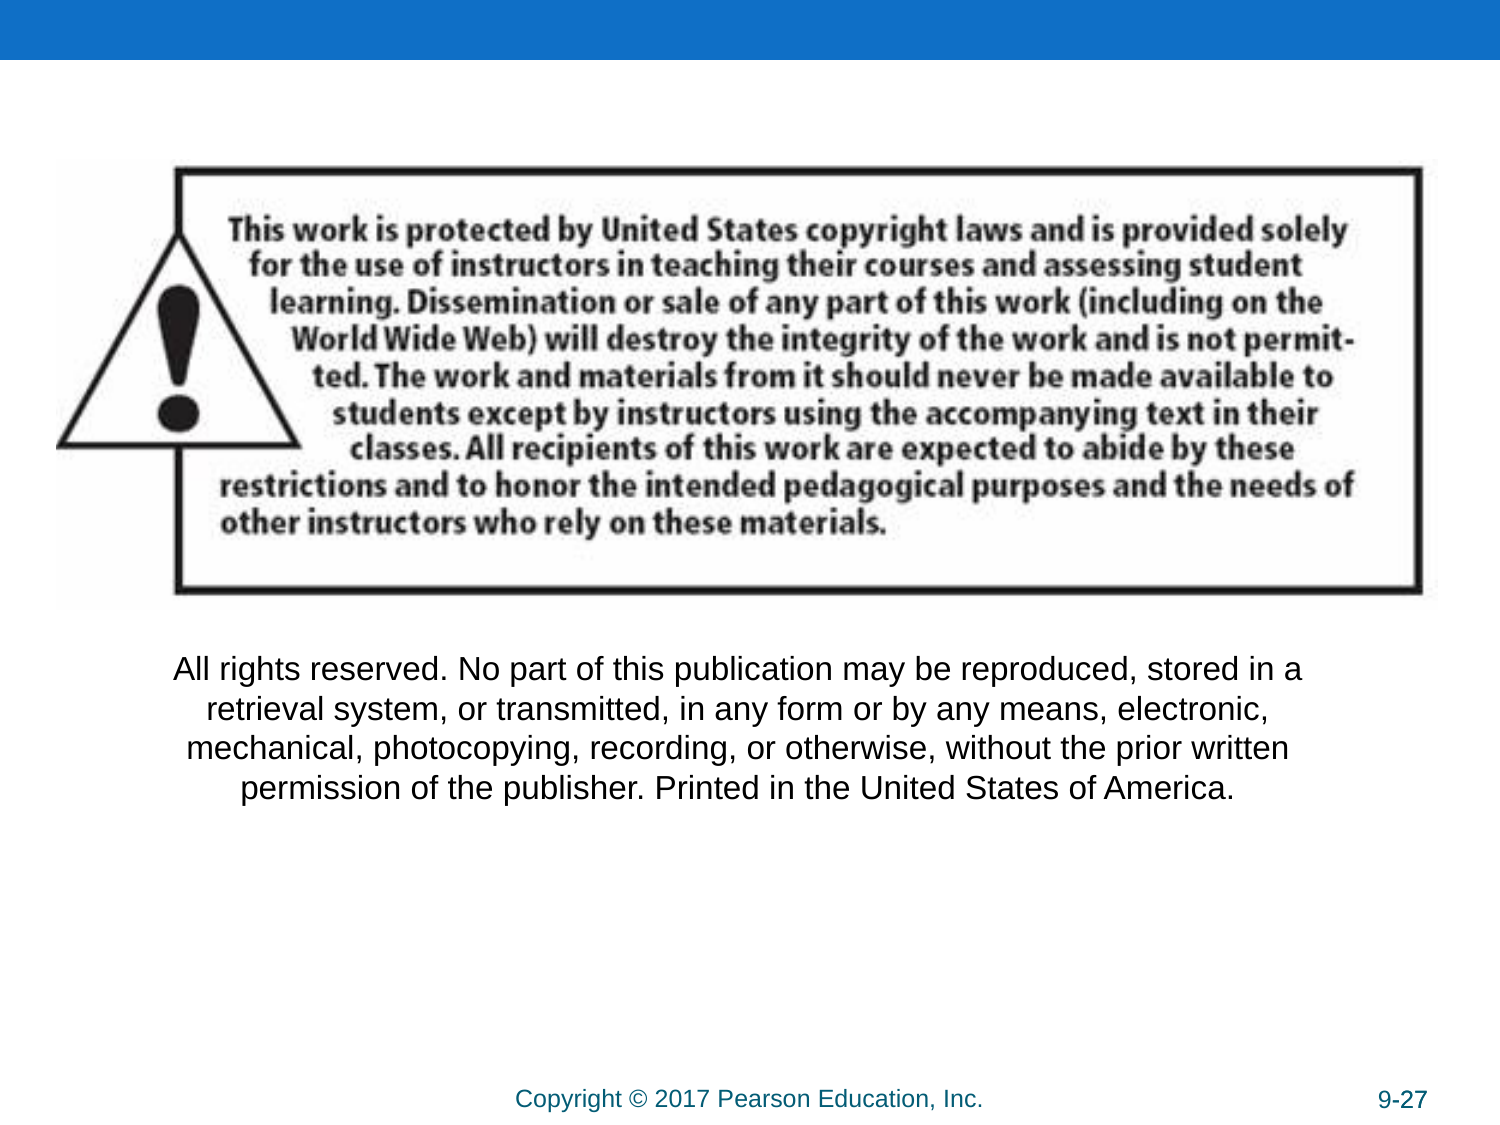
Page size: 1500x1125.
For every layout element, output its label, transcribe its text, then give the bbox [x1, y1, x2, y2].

picture [55, 159, 1439, 611]
text_box All rights reserved. No part of this publication may be reproduced, stored in a retrieval system, or transmitted, in any form or by any means, electronic, mechanical, photocopying, recording, or otherwise, without the prior written permission of the publisher. Printed in the United States of America. [116, 639, 1362, 814]
picture [641, 1100, 647, 1107]
